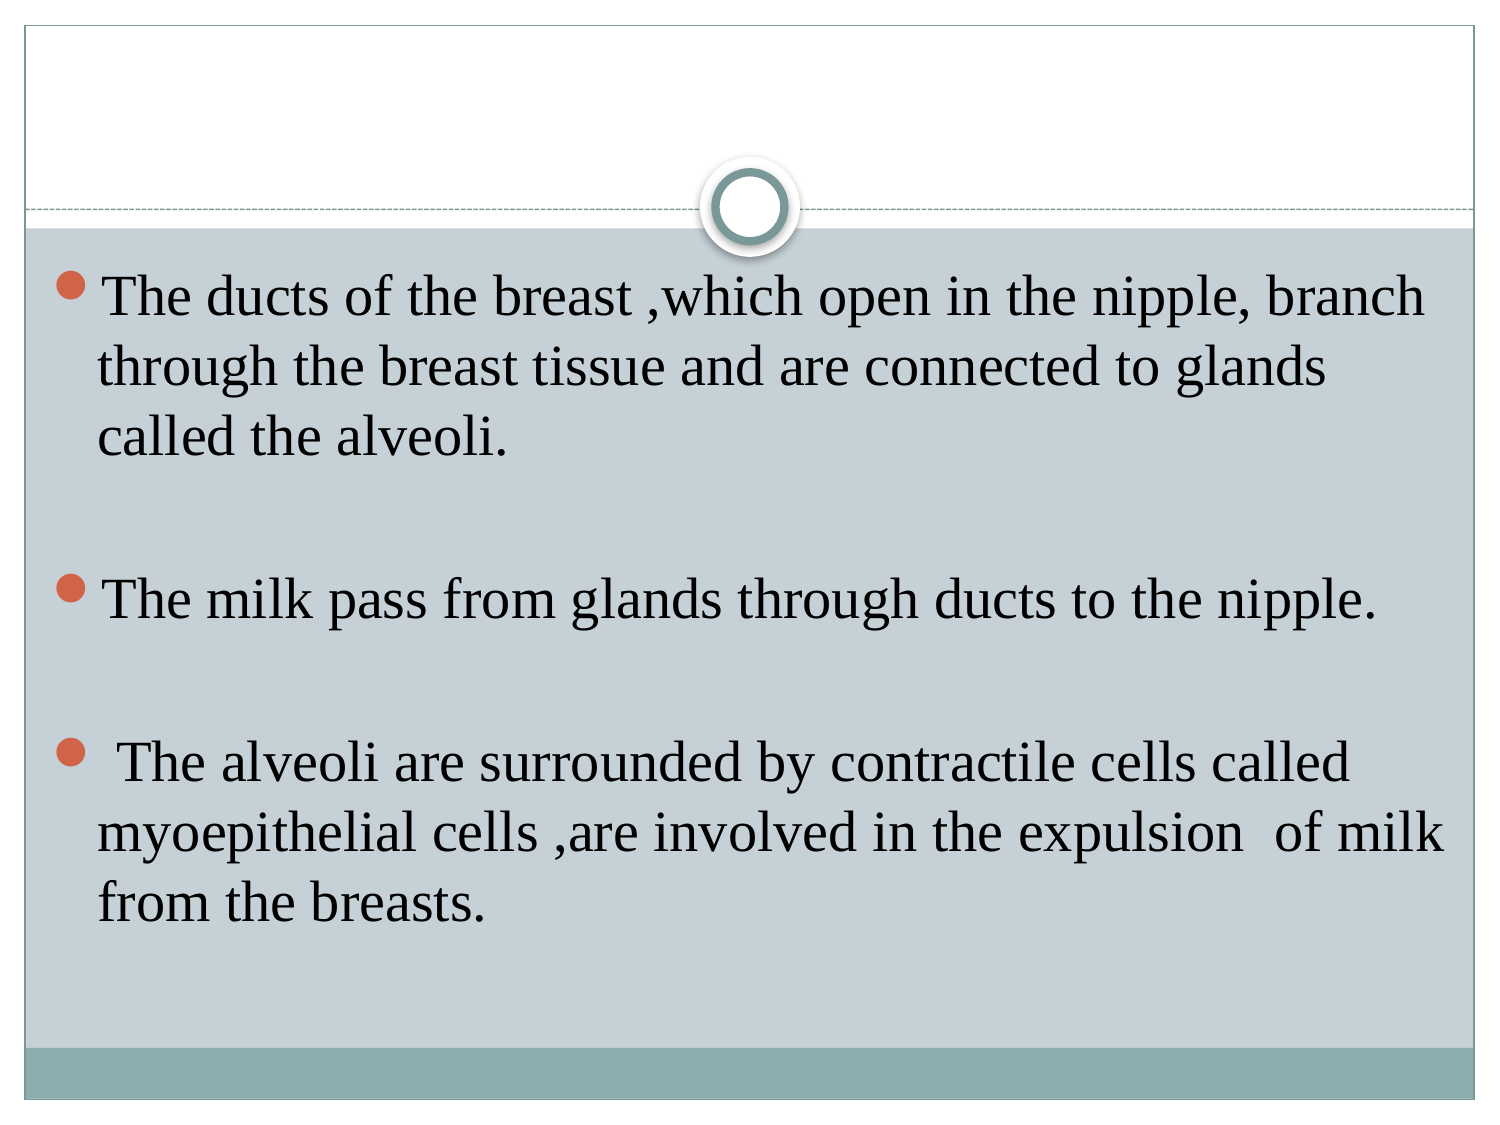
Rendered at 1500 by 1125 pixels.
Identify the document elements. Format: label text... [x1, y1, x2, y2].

list The ducts of the breast ,which open in the nipple, branch through the breast tissue and are connected to glands called the alveoli. The milk pass from glands through ducts to the nipple. The alveoli are surrounded by contractile cells called myoepithelial cells ,are involved in the expulsion of milk from the breasts. [37, 249, 1475, 1100]
